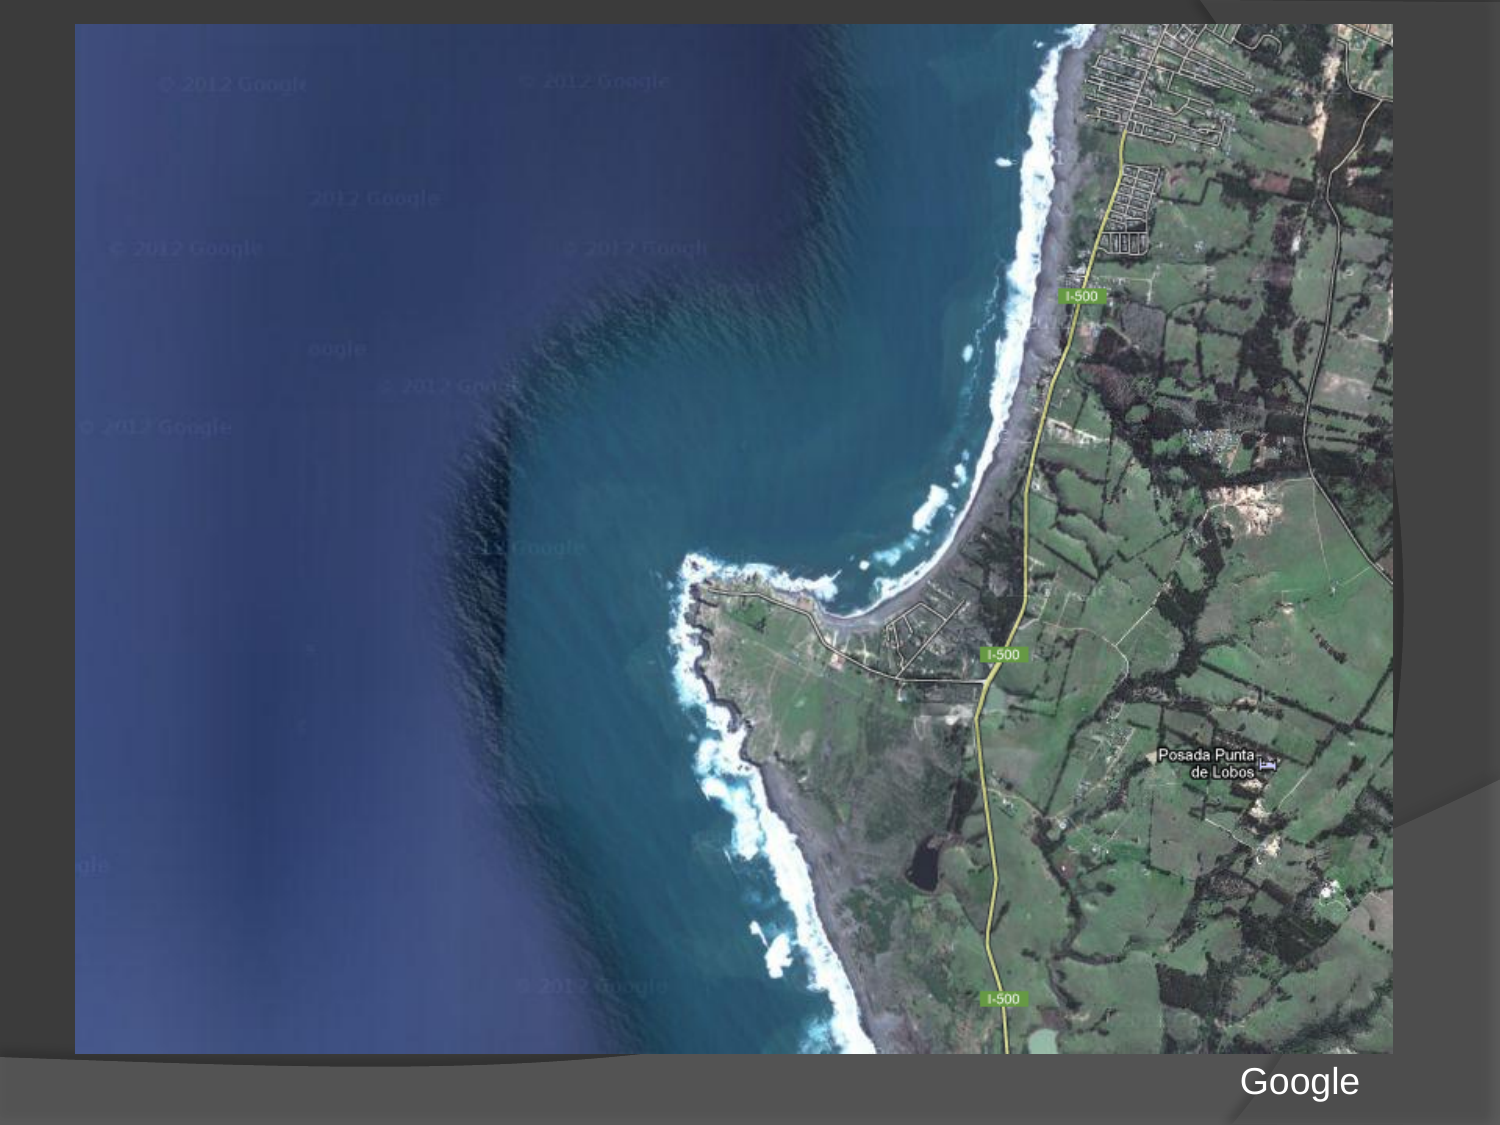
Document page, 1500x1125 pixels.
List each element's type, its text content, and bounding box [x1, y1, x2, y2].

text_box Google [1224, 1049, 1500, 1110]
picture [74, 24, 1393, 1054]
